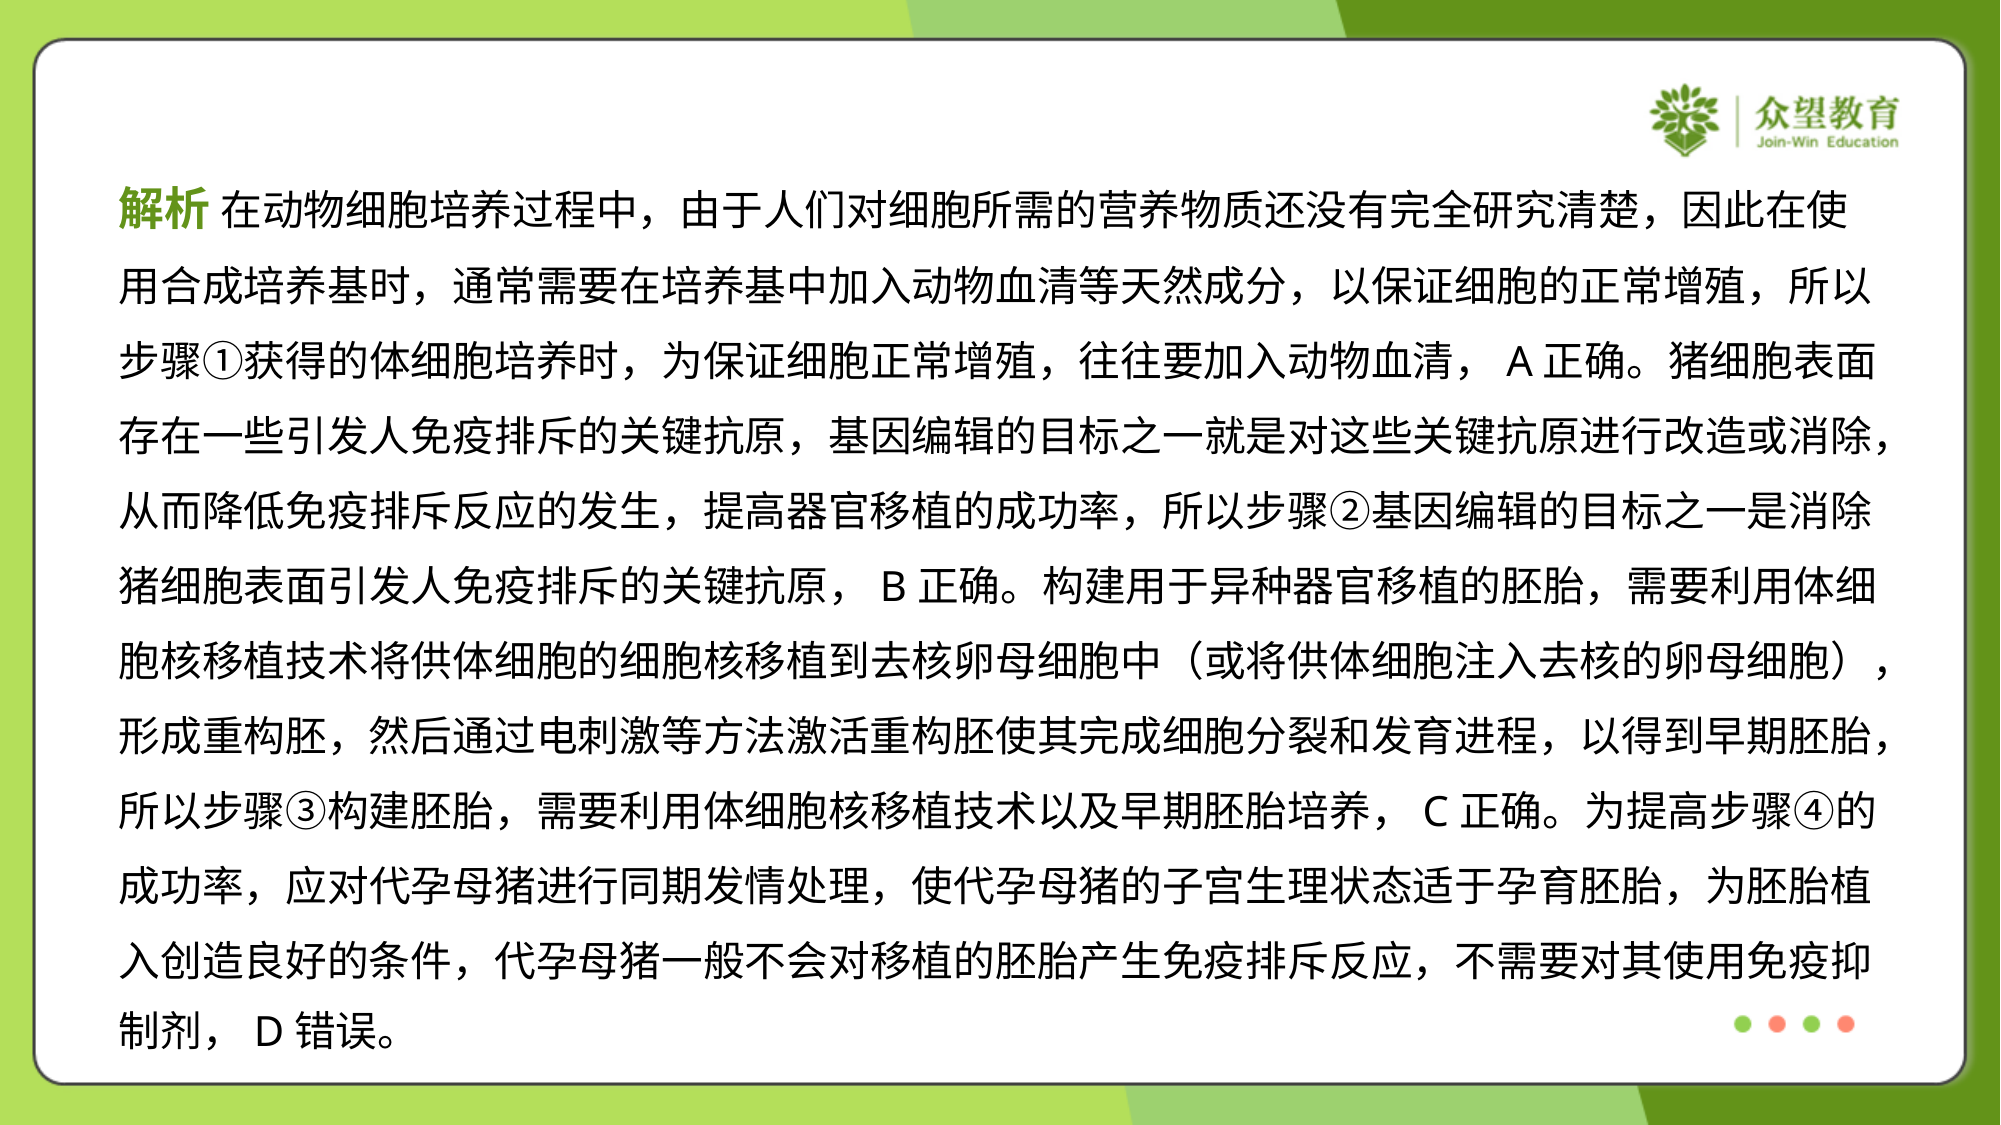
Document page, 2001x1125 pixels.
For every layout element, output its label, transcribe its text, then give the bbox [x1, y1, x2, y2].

text_box 解析 在动物细胞培养过程中，由于人们对细胞所需的营养物质还没有完全研究清楚，因此在使 用合成培养基时，通常需要在培养基中加入动物血清等天然成分，以保证细胞的正常增殖，所以 步骤①获得的体细胞培养时，为保证细胞正常增殖，往往要加入动物血清，A正确。猪细胞表面 存在一些引发人免疫排斥的关键抗原，基因编辑的目标之一就是对这些关键抗原进行改造或消除， 从而降低免疫排斥反应的发生，提高器官移植的成功率，所以步骤②基因编辑的目标之一是消除 猪细胞表面引发人免疫排斥的关键抗原，B正确。构建用于异种器官移植的胚胎，需要利用体细 胞核移植技术将供体细胞的细胞核移植到去核卵母细胞中（或将供体细胞注入去核的卵母细胞）， 形成重构胚，然后通过电刺激等方法激活重构胚使其完成细胞分裂和发育进程，以得到早期胚胎， 所以步骤③构建胚胎，需要利用体细胞核移植技术以及早期胚胎培养，C正确。为提高步骤④的 成功率，应对代孕母猪进行同期发情处理，使代孕母猪的子宫生理状态适于孕育胚胎，为胚胎植 入创造良好的条件，代孕母猪一般不会对移植的胚胎产生免疫排斥反应，不需要对其使用免疫抑 制剂，D错误。 [118, 159, 1883, 1049]
picture [0, 0, 2000, 1125]
